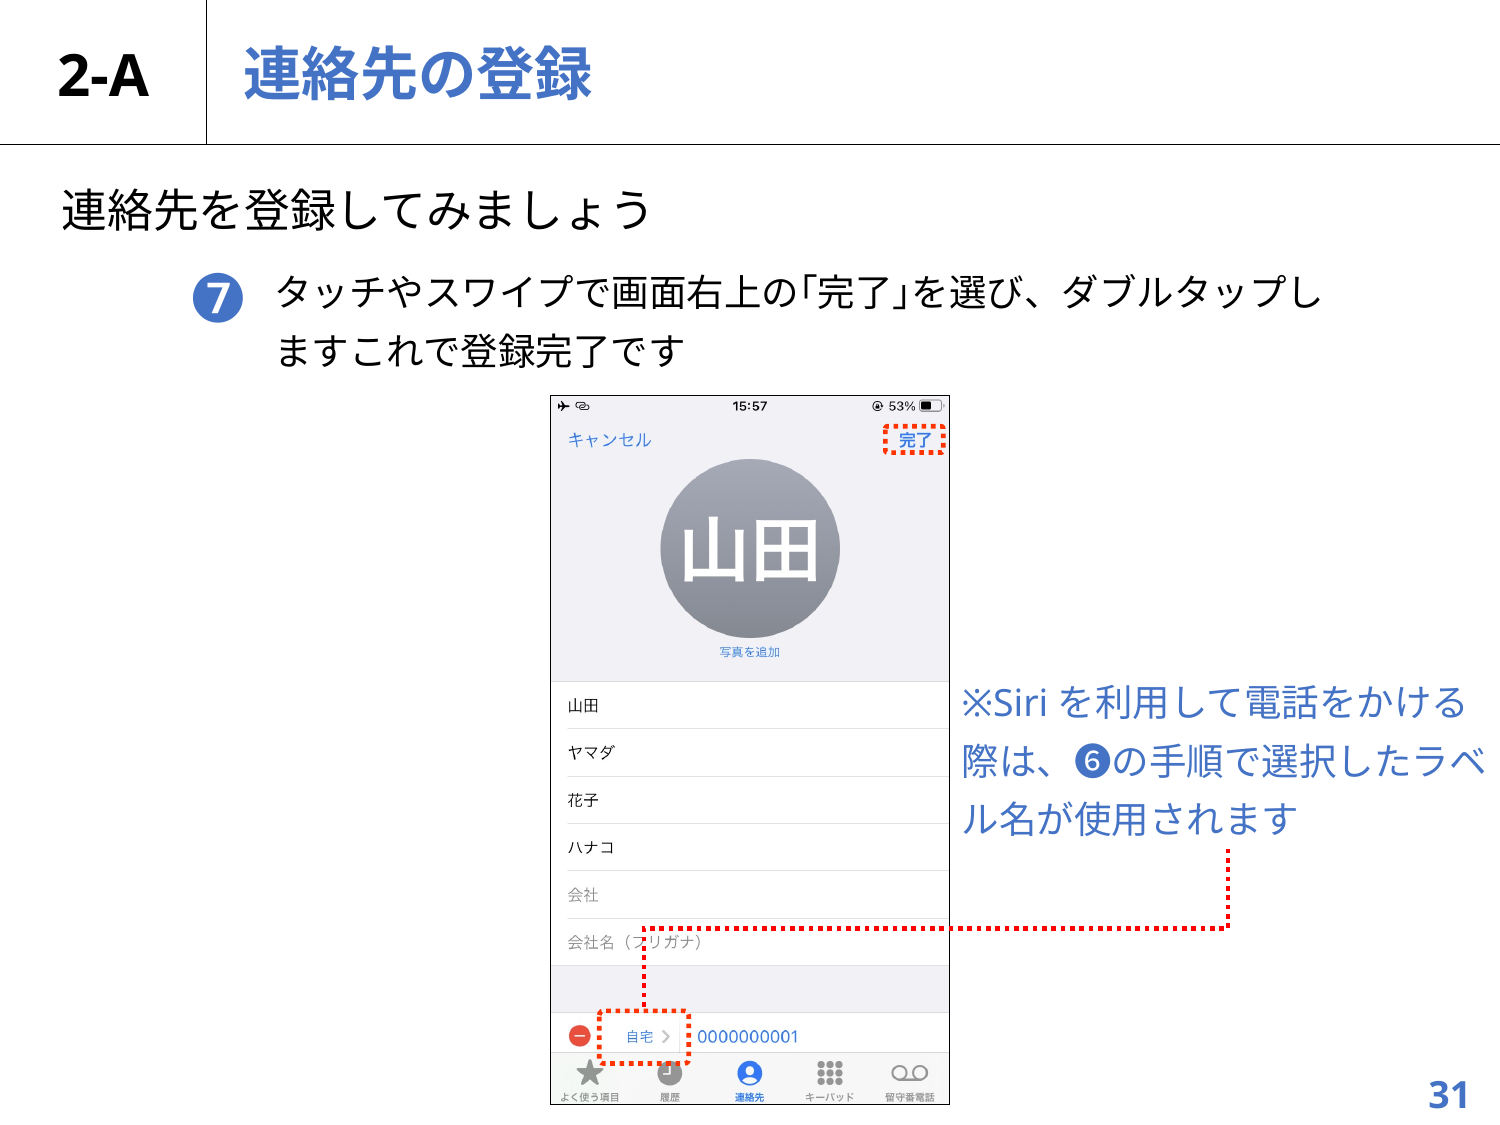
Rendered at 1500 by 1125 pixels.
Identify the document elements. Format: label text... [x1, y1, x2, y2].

text_box タッチやスワイプで画面右上の｢完了｣を選び、ダブルタップしますこれで登録完了です​ [259, 274, 1361, 381]
text_box 31 [1399, 1063, 1500, 1123]
text_box ❼ [173, 274, 250, 343]
text_box 2-A [0, 0, 207, 147]
text_box 連絡先を登録してみましょう [46, 180, 1422, 274]
title 連絡先の登録 [228, 36, 1472, 116]
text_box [851, 634, 1021, 1125]
text_box ※Siriを利用して電話をかける 際は、❻の手順で選択したラベル名が使用されます [1021, 658, 1500, 849]
picture [550, 395, 950, 1105]
